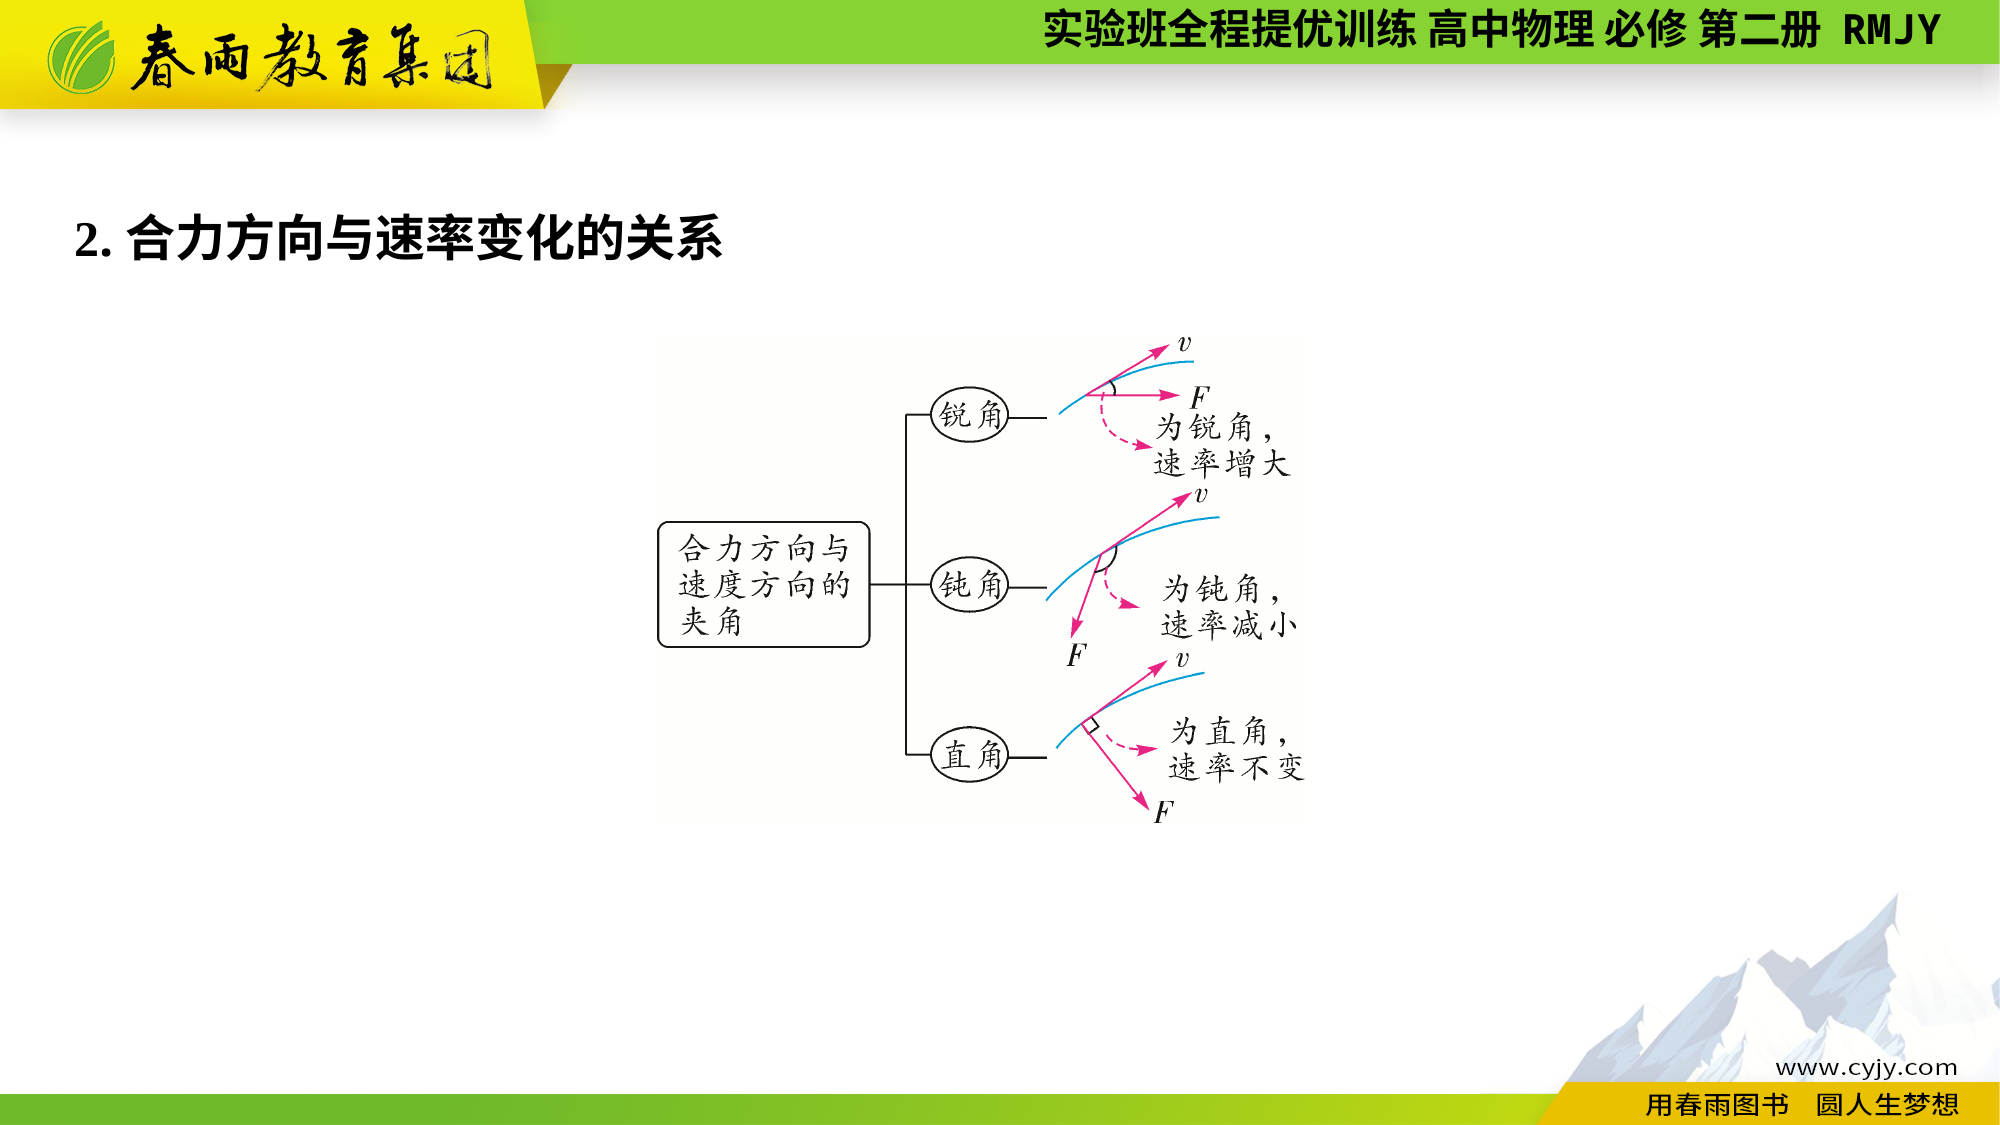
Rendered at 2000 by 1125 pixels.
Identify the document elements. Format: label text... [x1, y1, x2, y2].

picture [0, 0, 2000, 1125]
list 2.合力方向与速率变化的关系 [59, 168, 1944, 264]
